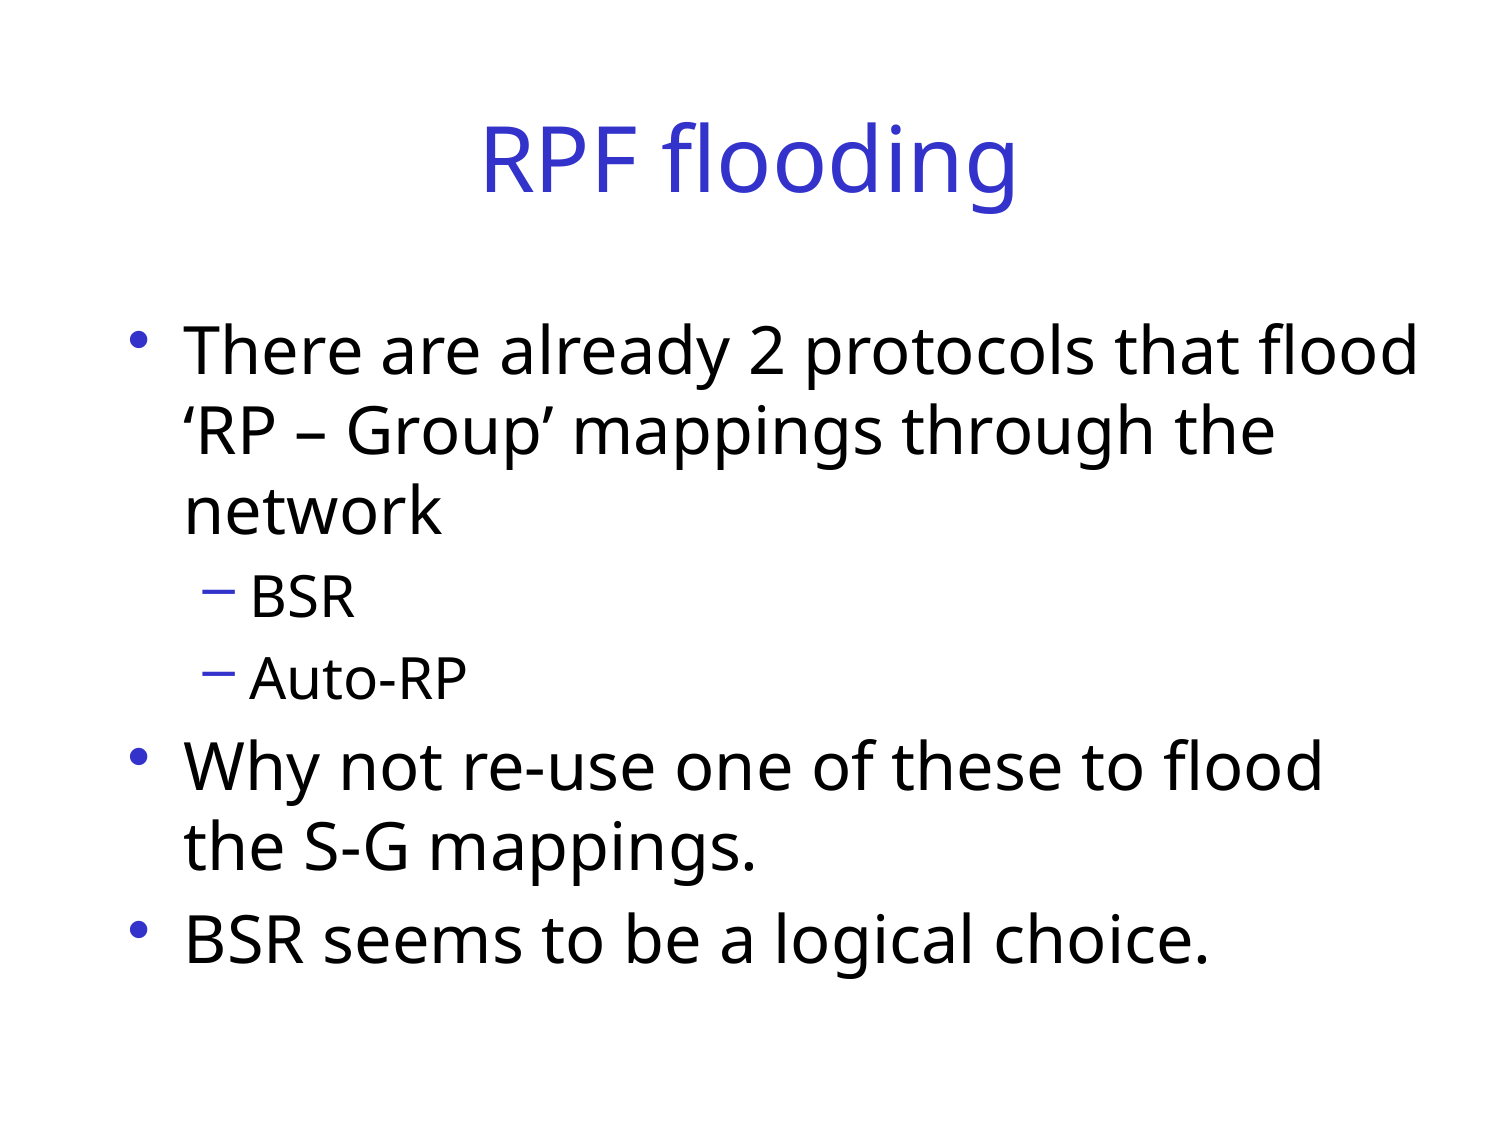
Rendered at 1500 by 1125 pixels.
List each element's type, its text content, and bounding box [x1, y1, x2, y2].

title RPF flooding [112, 62, 1388, 251]
list There are already 2 protocols that flood ‘RP – Group’ mappings through the network BSR Auto-RP Why not re-use one of these to flood the S-G mappings. BSR seems to be a logical choice. [112, 299, 1451, 1001]
